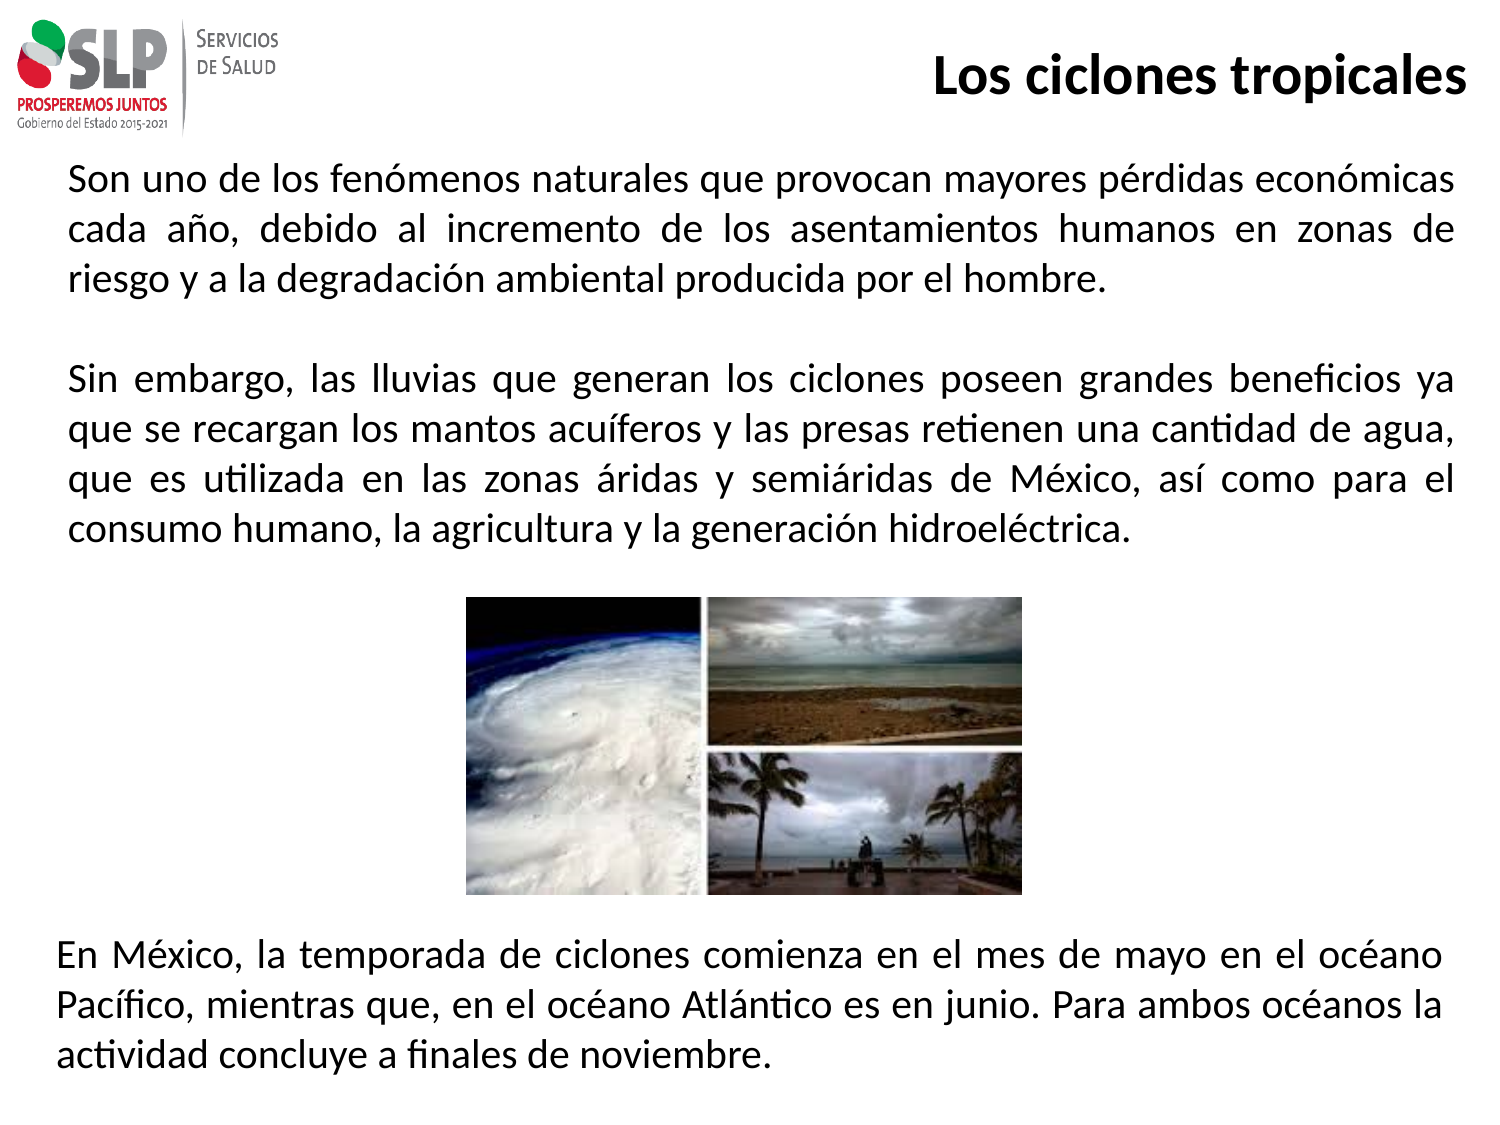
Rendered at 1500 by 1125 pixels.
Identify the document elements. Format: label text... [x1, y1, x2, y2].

text_box En México, la temporada de ciclones comienza en el mes de mayo en el océano Pacífico, mientras que, en el océano Atlántico es en junio. Para ambos océanos la actividad concluye a finales de noviembre. [41, 918, 1459, 1084]
picture [466, 597, 1022, 895]
picture [17, 18, 278, 138]
text_box Son uno de los fenómenos naturales que provocan mayores pérdidas económicas cada año, debido al incremento de los asentamientos humanos en zonas de riesgo y a la degradación ambiental producida por el hombre. Sin embargo, las lluvias que generan los ciclones poseen grandes beneficios ya que se recargan los mantos acuíferos y las presas retienen una cantidad de agua, que es utilizada en las zonas áridas y semiáridas de México, así como para el consumo humano, la agricultura y la generación hidroeléctrica. [53, 143, 1471, 559]
text_box Los ciclones tropicales [919, 28, 1496, 114]
